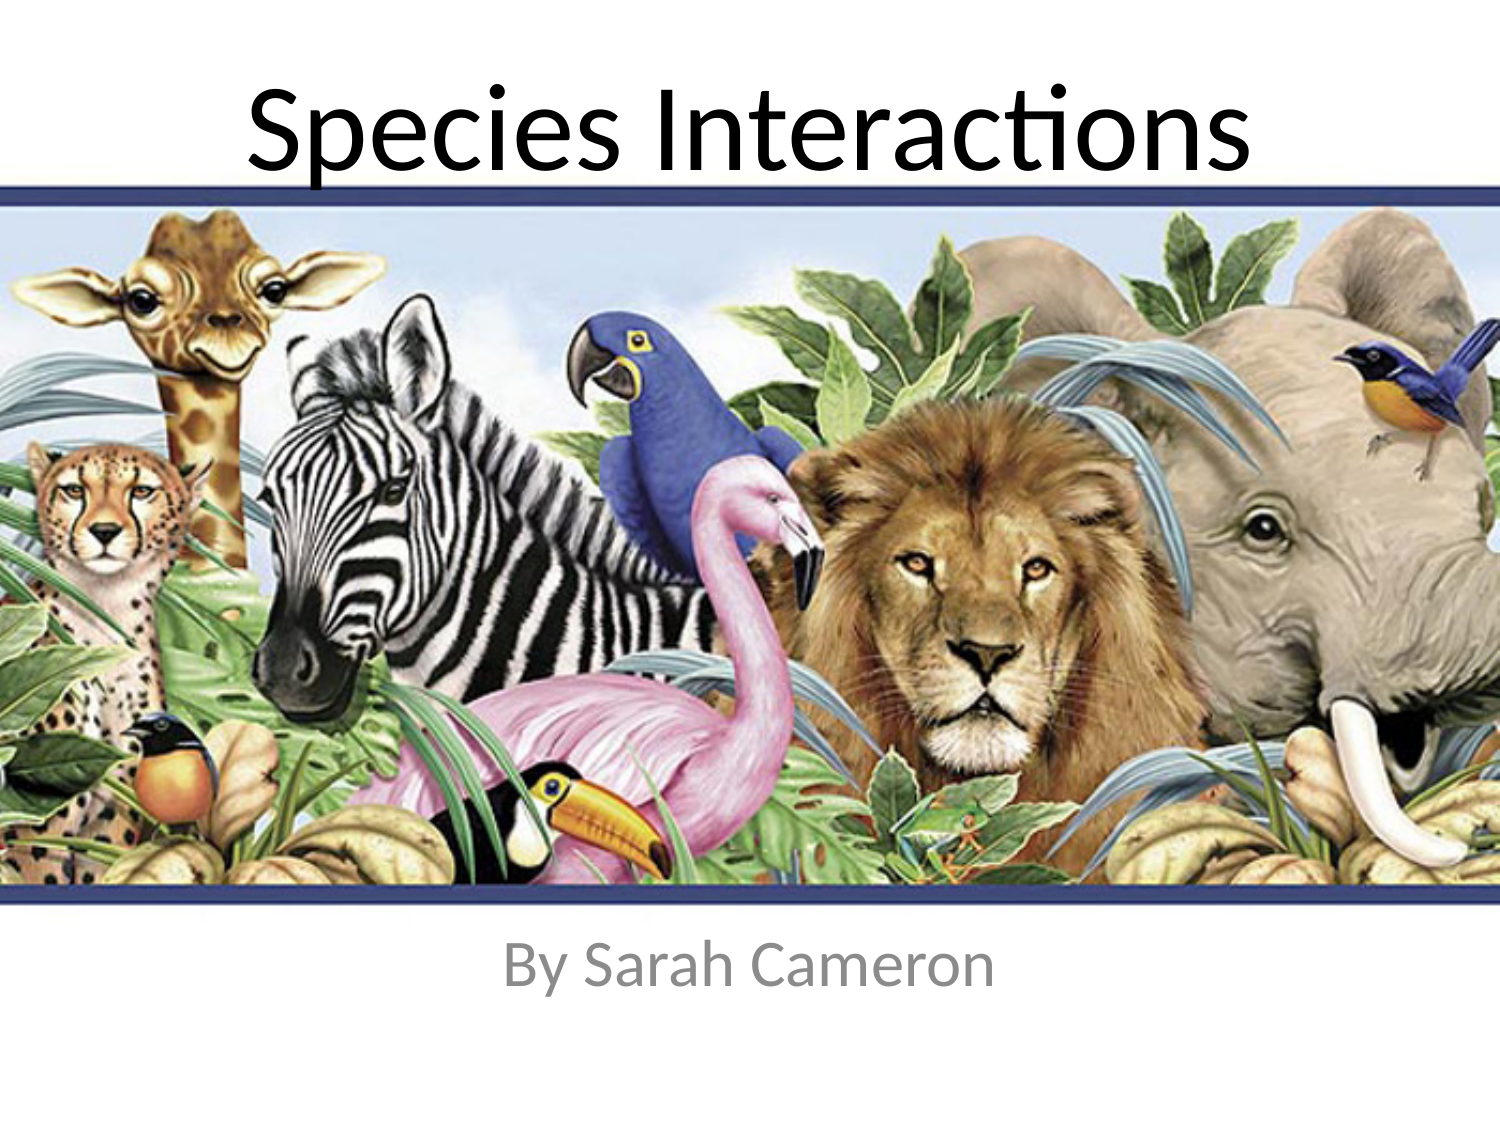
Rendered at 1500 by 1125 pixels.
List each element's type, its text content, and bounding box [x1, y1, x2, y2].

picture [0, 162, 1500, 926]
subtitle By Sarah Cameron [225, 935, 1275, 1125]
title Species Interactions [112, 0, 1388, 160]
